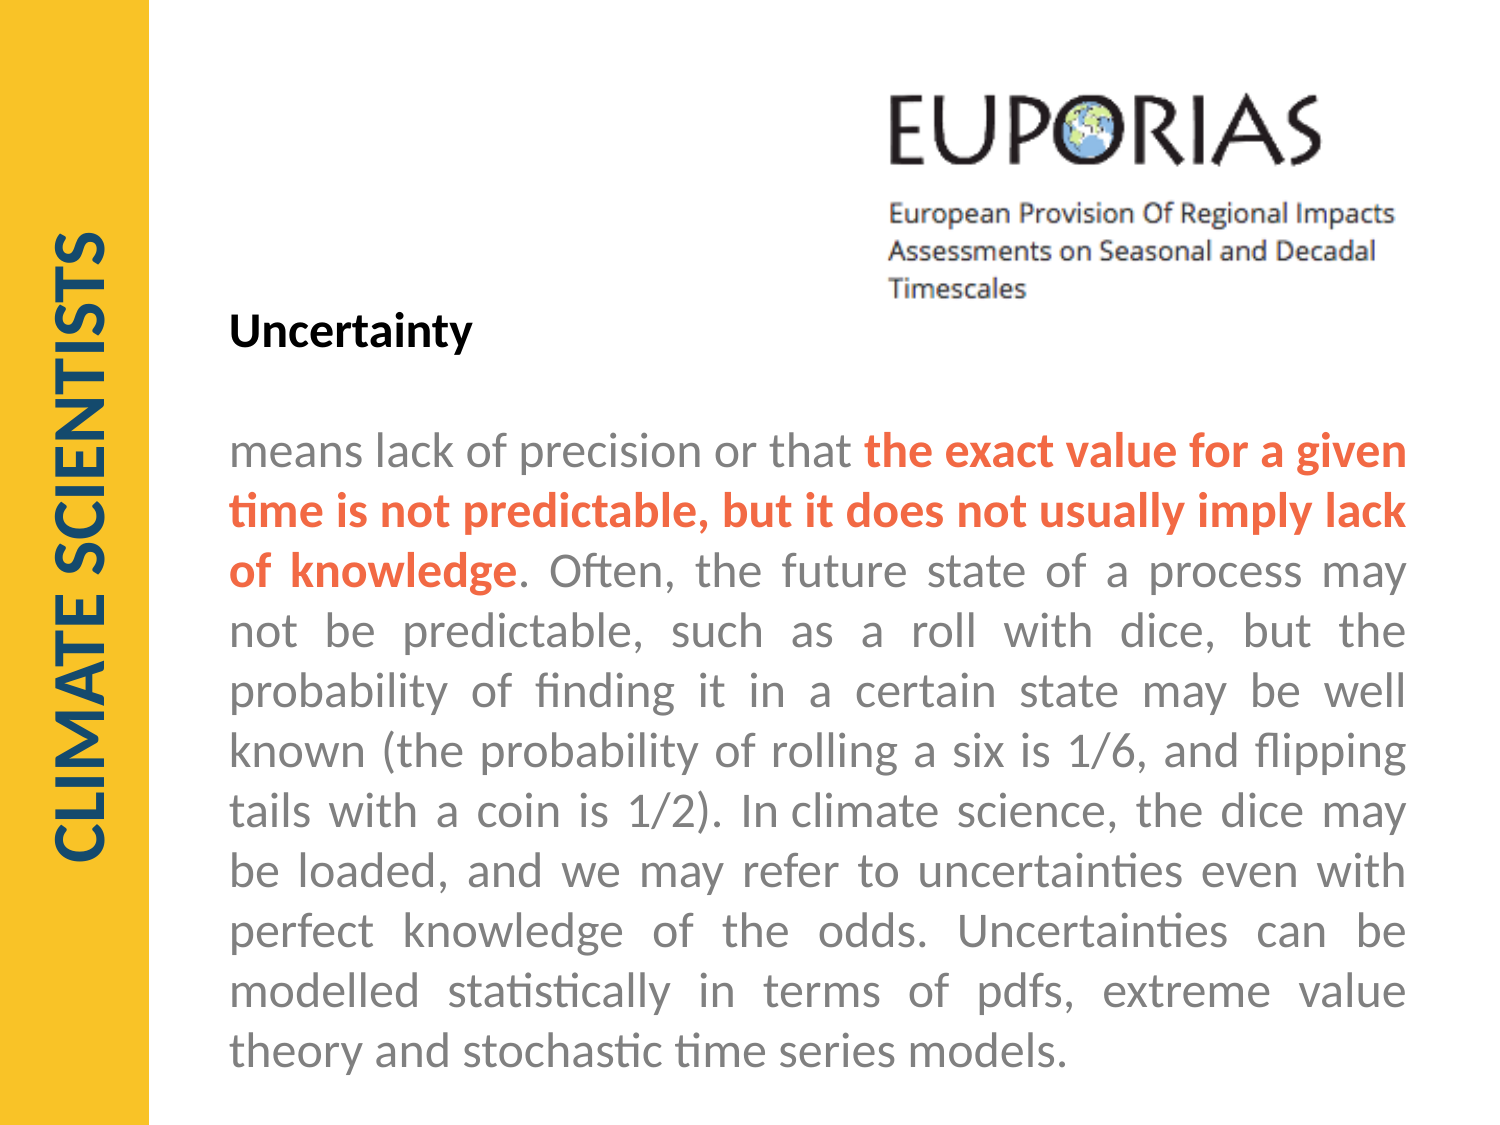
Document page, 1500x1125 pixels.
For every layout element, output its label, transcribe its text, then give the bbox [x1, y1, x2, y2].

picture [866, 77, 1423, 326]
text_box Uncertainty means lack of precision or that the exact value for a given time is not predictable, but it does not usually imply lack of knowledge. Often, the future state of a process may not be predictable, such as a roll with dice, but the probability of finding it in a certain state may be well known (the probability of rolling a six is 1/6, and flipping tails with a coin is 1/2). In climate science, the dice may be loaded, and we may refer to uncertainties even with perfect knowledge of the odds. Uncertainties can be modelled statistically in terms of pdfs, extreme value theory and stochastic time series models. [214, 290, 1423, 1085]
text_box [0, 0, 149, 1125]
text_box CLIMATE SCIENTISTS [21, 154, 127, 879]
